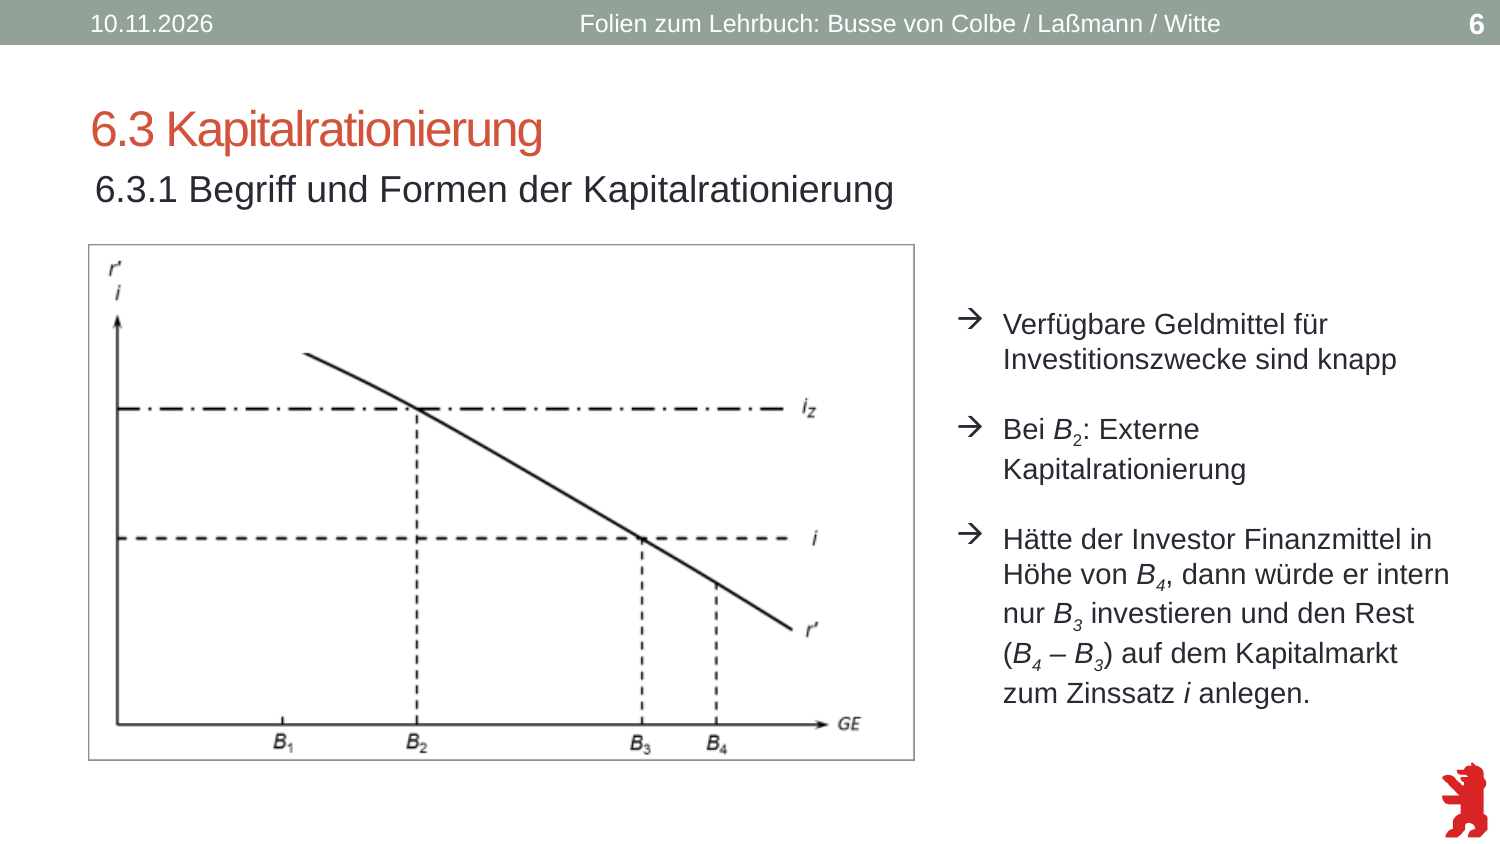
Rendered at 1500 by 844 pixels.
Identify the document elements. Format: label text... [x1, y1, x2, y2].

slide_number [75, 2, 550, 43]
slide_number 6 [1325, 2, 1500, 43]
picture [88, 243, 916, 761]
title 6.3 Kapitalrationierung [75, 65, 1425, 188]
picture [1434, 760, 1500, 844]
footer Folien zum Lehrbuch: Busse von Colbe / Laßmann / Witte [562, 2, 1238, 43]
text_box Verfügbare Geldmittel für Investitionszwecke sind knapp Bei B2: Externe Kapitalrationierung Hätte der Investor Finanzmittel in Höhe von B4, dann würde er intern nur B3 investieren und den Rest (B4 – B3) auf dem Kapitalmarkt zum Zinssatz i anlegen. [941, 298, 1466, 752]
text_box 6.3.1 Begriff und Formen der Kapitalrationierung [80, 157, 910, 217]
